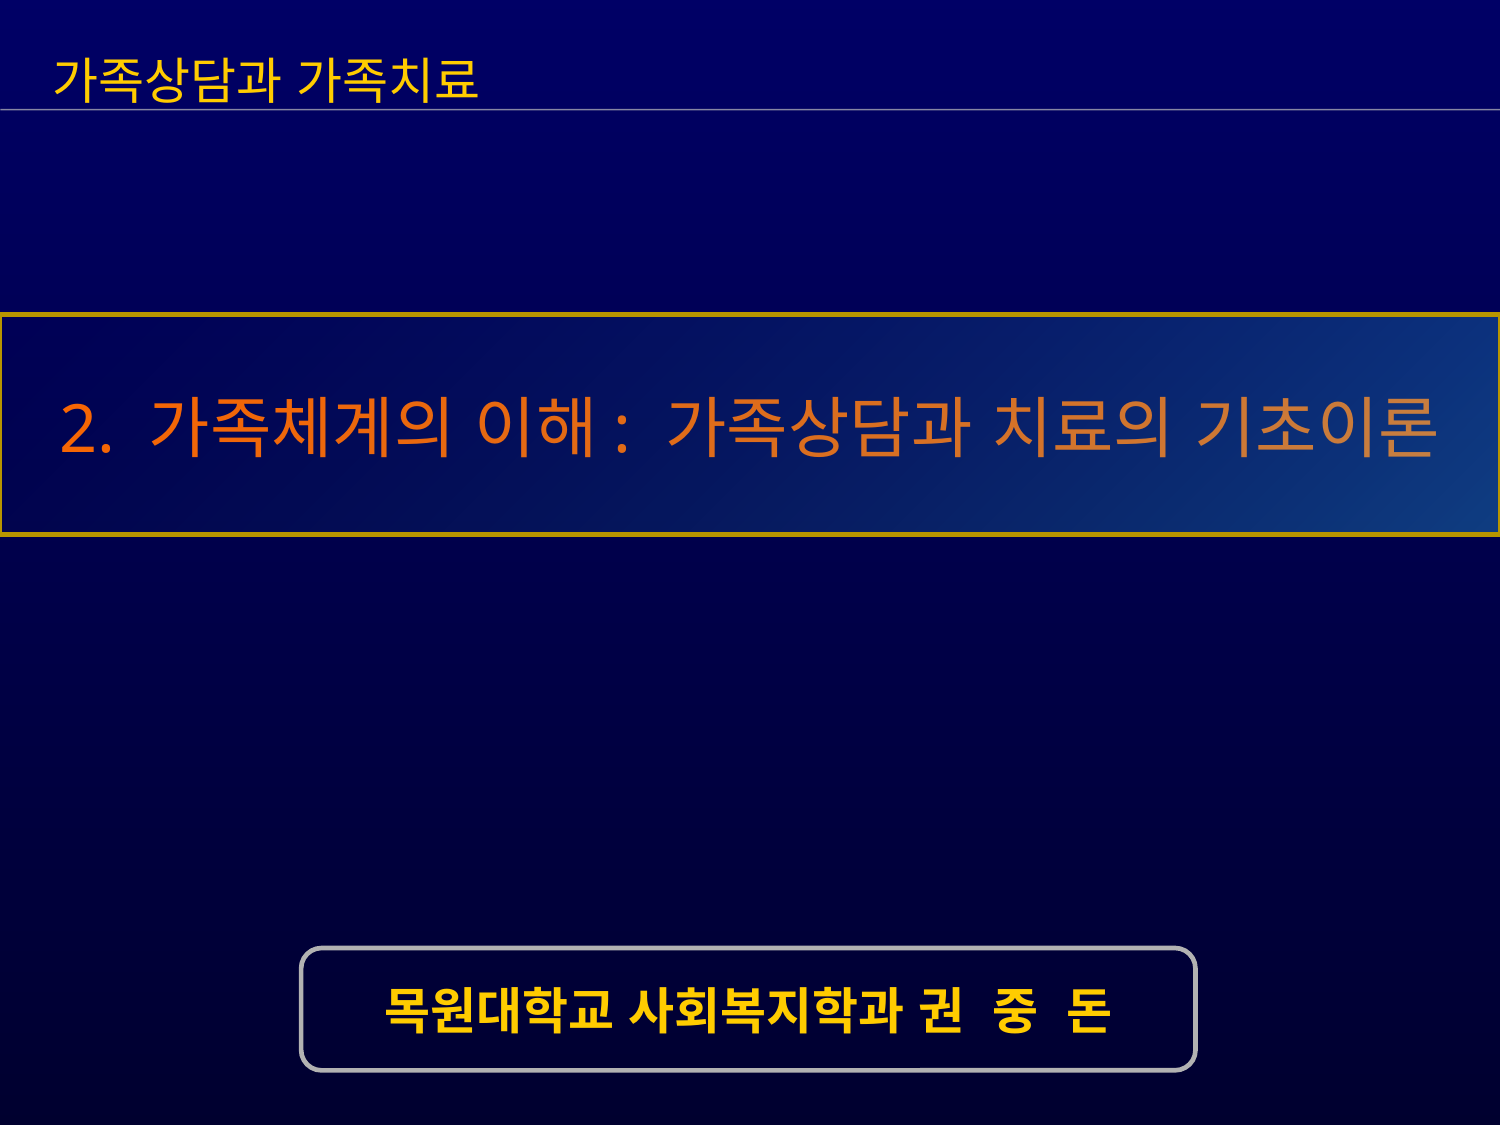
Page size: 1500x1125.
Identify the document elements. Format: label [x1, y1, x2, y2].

text_box [0, 42, 1500, 1071]
